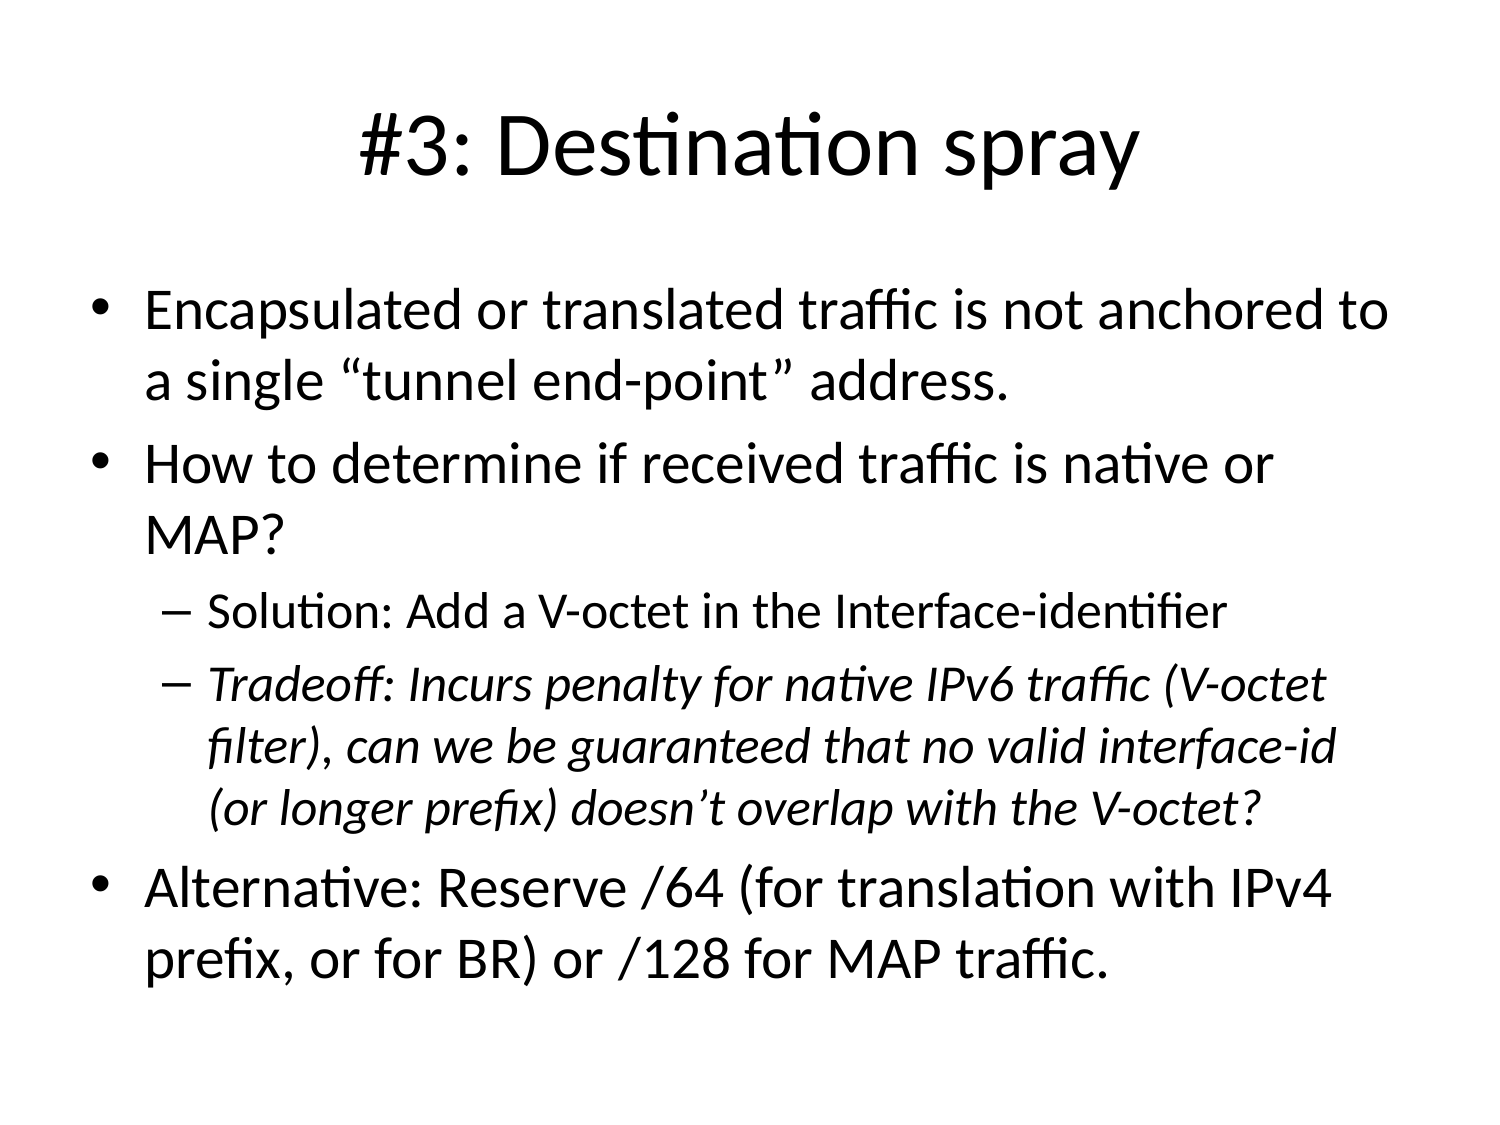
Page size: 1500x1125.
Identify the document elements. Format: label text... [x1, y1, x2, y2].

title #3: Destination spray [75, 45, 1425, 233]
list Encapsulated or translated traffic is not anchored to a single “tunnel end-point” address. How to determine if received traffic is native or MAP? Solution: Add a V-octet in the Interface-identifier Tradeoff: Incurs penalty for native IPv6 traffic (V-octet filter), can we be guaranteed that no valid interface-id (or longer prefix) doesn’t overlap with the V-octet? Alternative: Reserve /64 (for translation with IPv4 prefix, or for BR) or /128 for MAP traffic. [75, 262, 1425, 1005]
